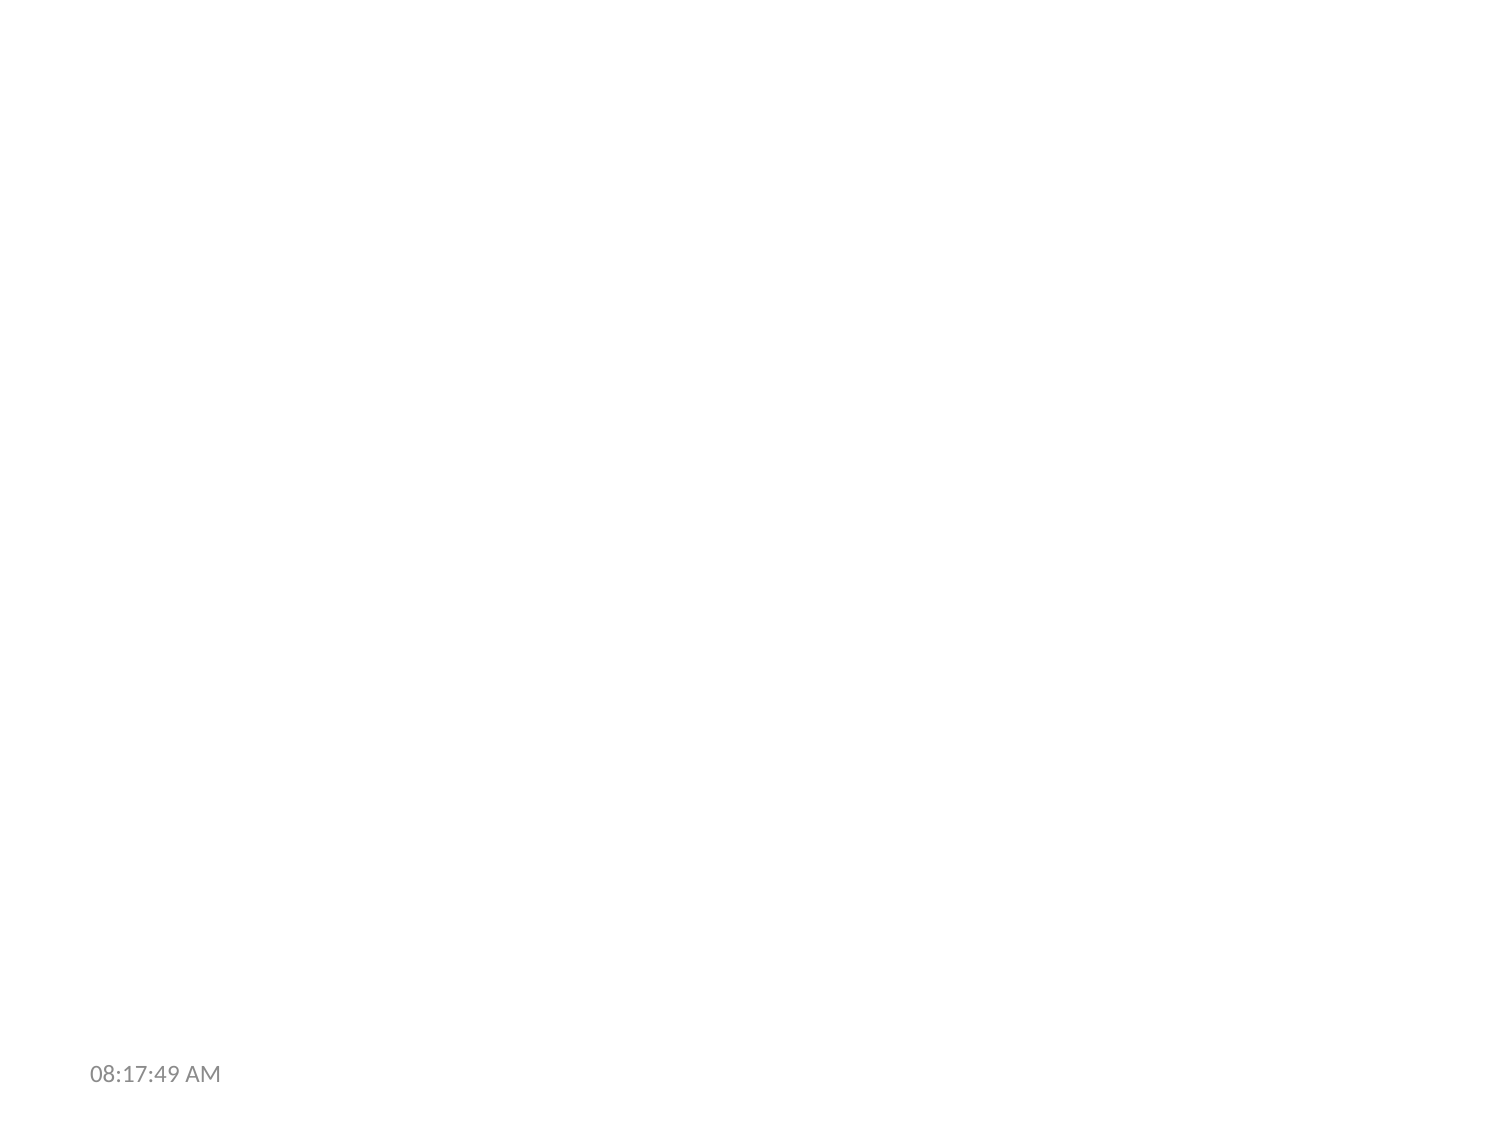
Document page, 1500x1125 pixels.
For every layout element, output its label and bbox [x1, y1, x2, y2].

slide_number [75, 1042, 425, 1103]
